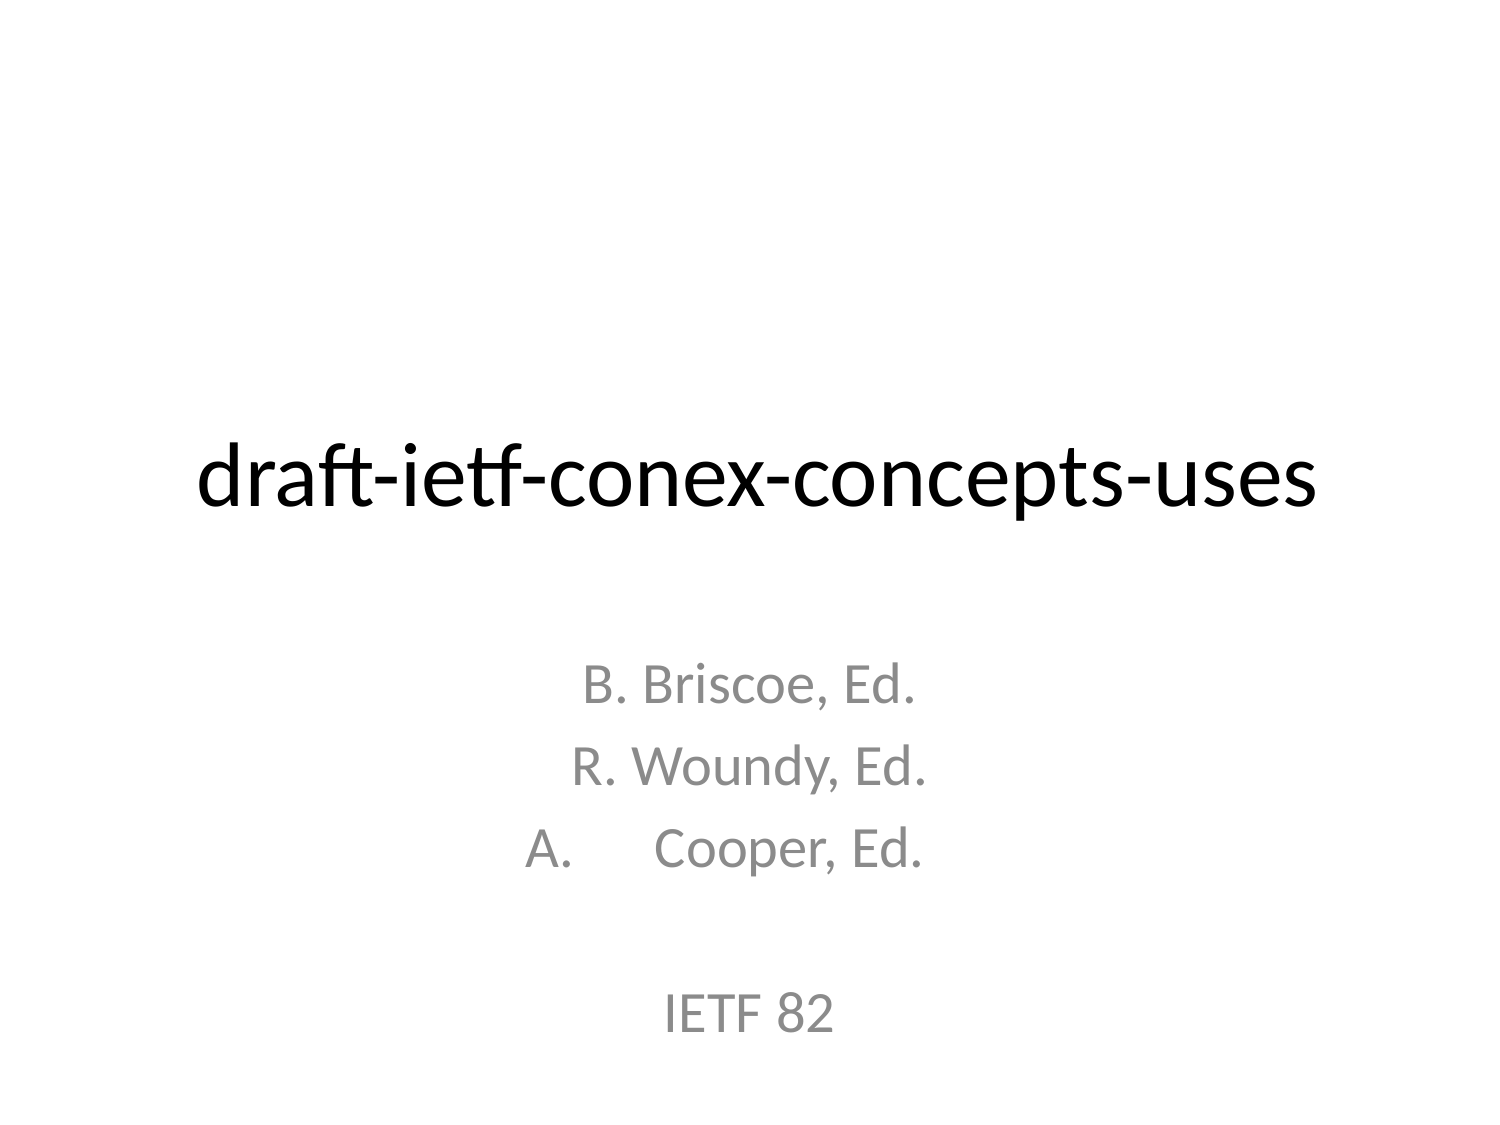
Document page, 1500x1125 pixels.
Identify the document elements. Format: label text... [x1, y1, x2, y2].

title draft-ietf-conex-concepts-uses [61, 349, 1456, 591]
subtitle B. Briscoe, Ed. R. Woundy, Ed. Cooper, Ed. IETF 82 [225, 637, 1275, 1055]
